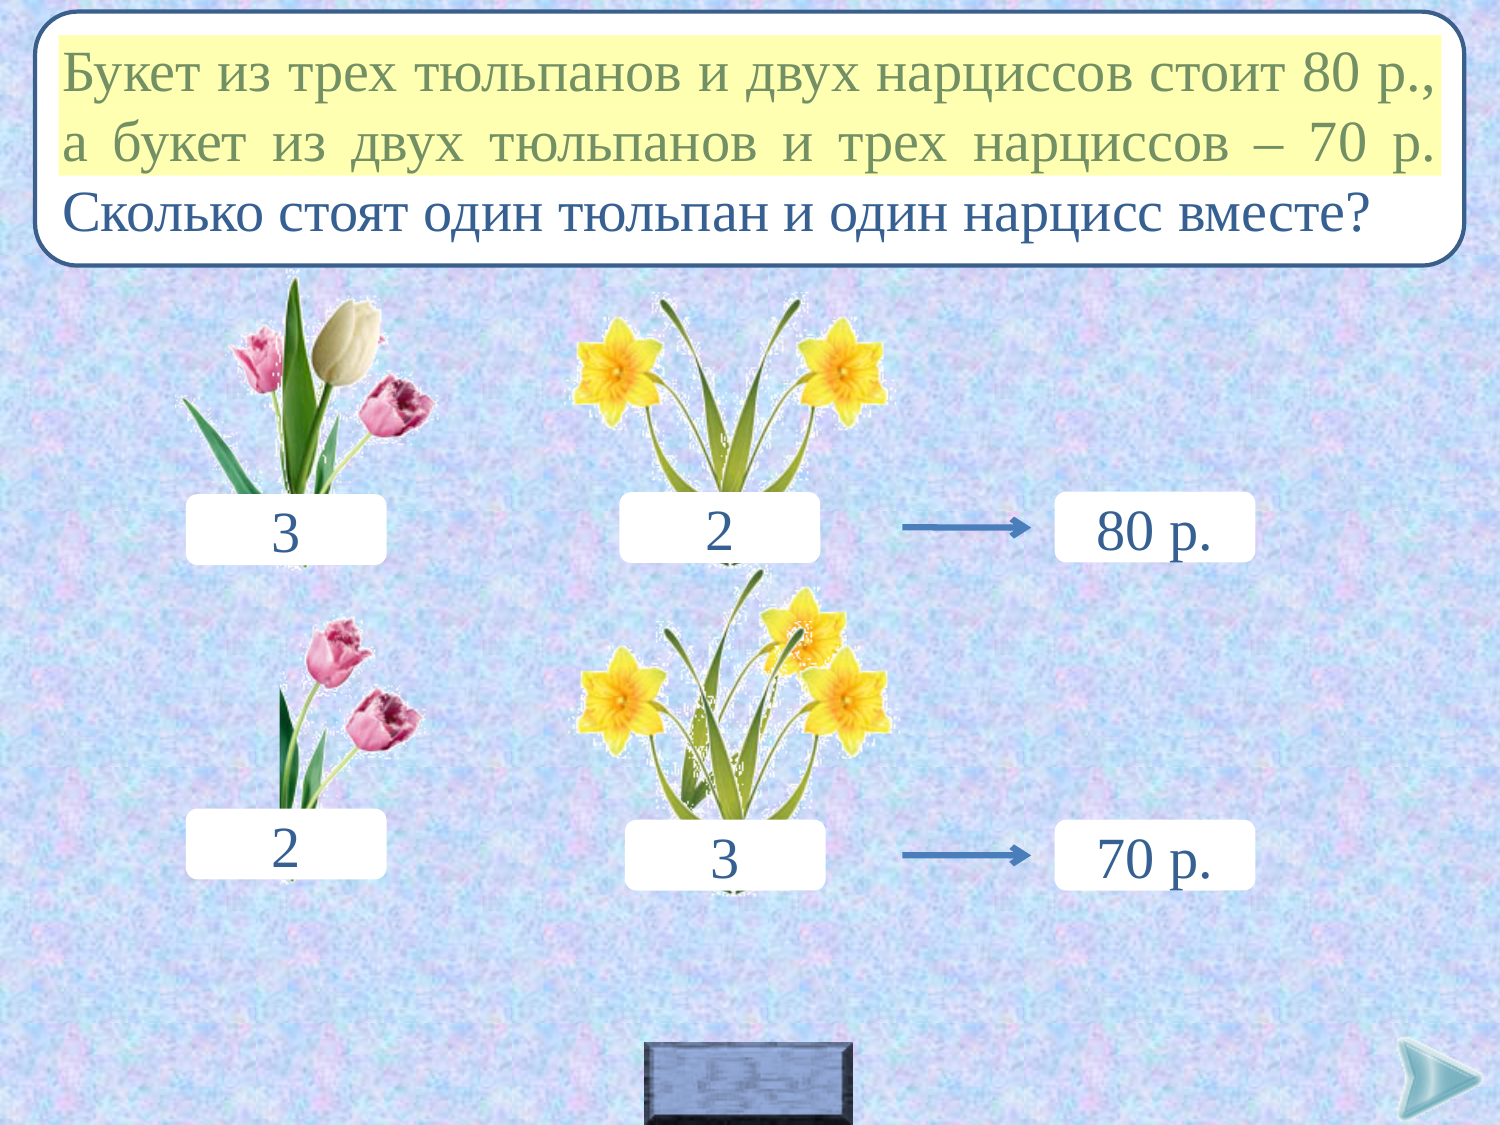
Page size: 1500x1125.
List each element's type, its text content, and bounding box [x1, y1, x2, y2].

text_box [185, 584, 1256, 903]
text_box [175, 269, 1256, 577]
text_box Букет из трех тюльпанов и двух нарциссов стоит 80 р., а букет из двух тюльпанов и трех нарциссов – 70 р. Сколько стоят один тюльпан и один нарцисс вместе? ? [32, 9, 1467, 268]
text_box [56, 103, 1443, 178]
picture [0, 0, 1500, 1125]
text_box [56, 33, 1443, 103]
